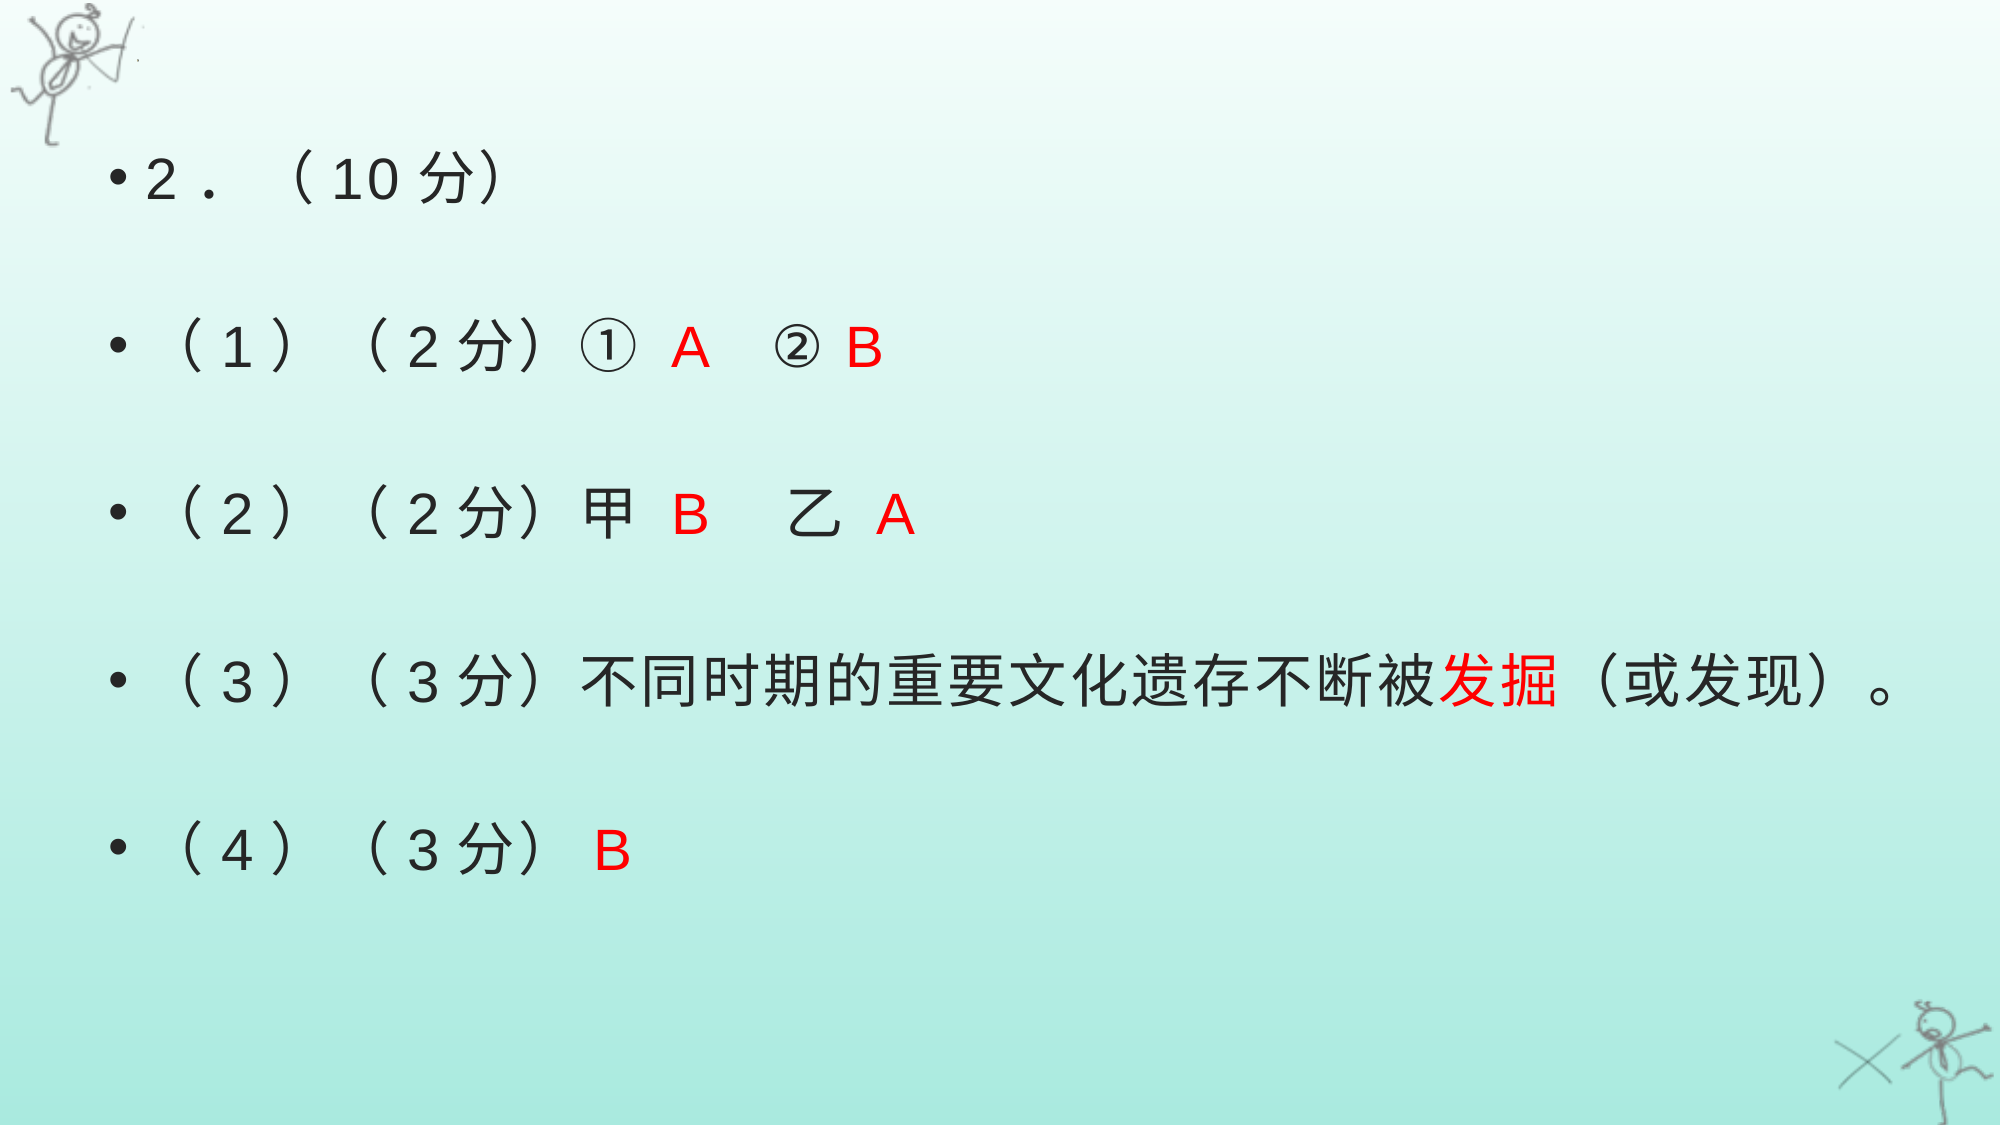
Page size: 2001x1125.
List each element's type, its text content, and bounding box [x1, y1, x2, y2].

picture [10, 3, 1994, 1125]
list 2．（10分） （1）（2分）① A ② B （2）（2分）甲 B 乙 A （3）（3分）不同时期的重要文化遗存不断被发掘（或发现）。 （4）（3分）B [93, 56, 1891, 1093]
